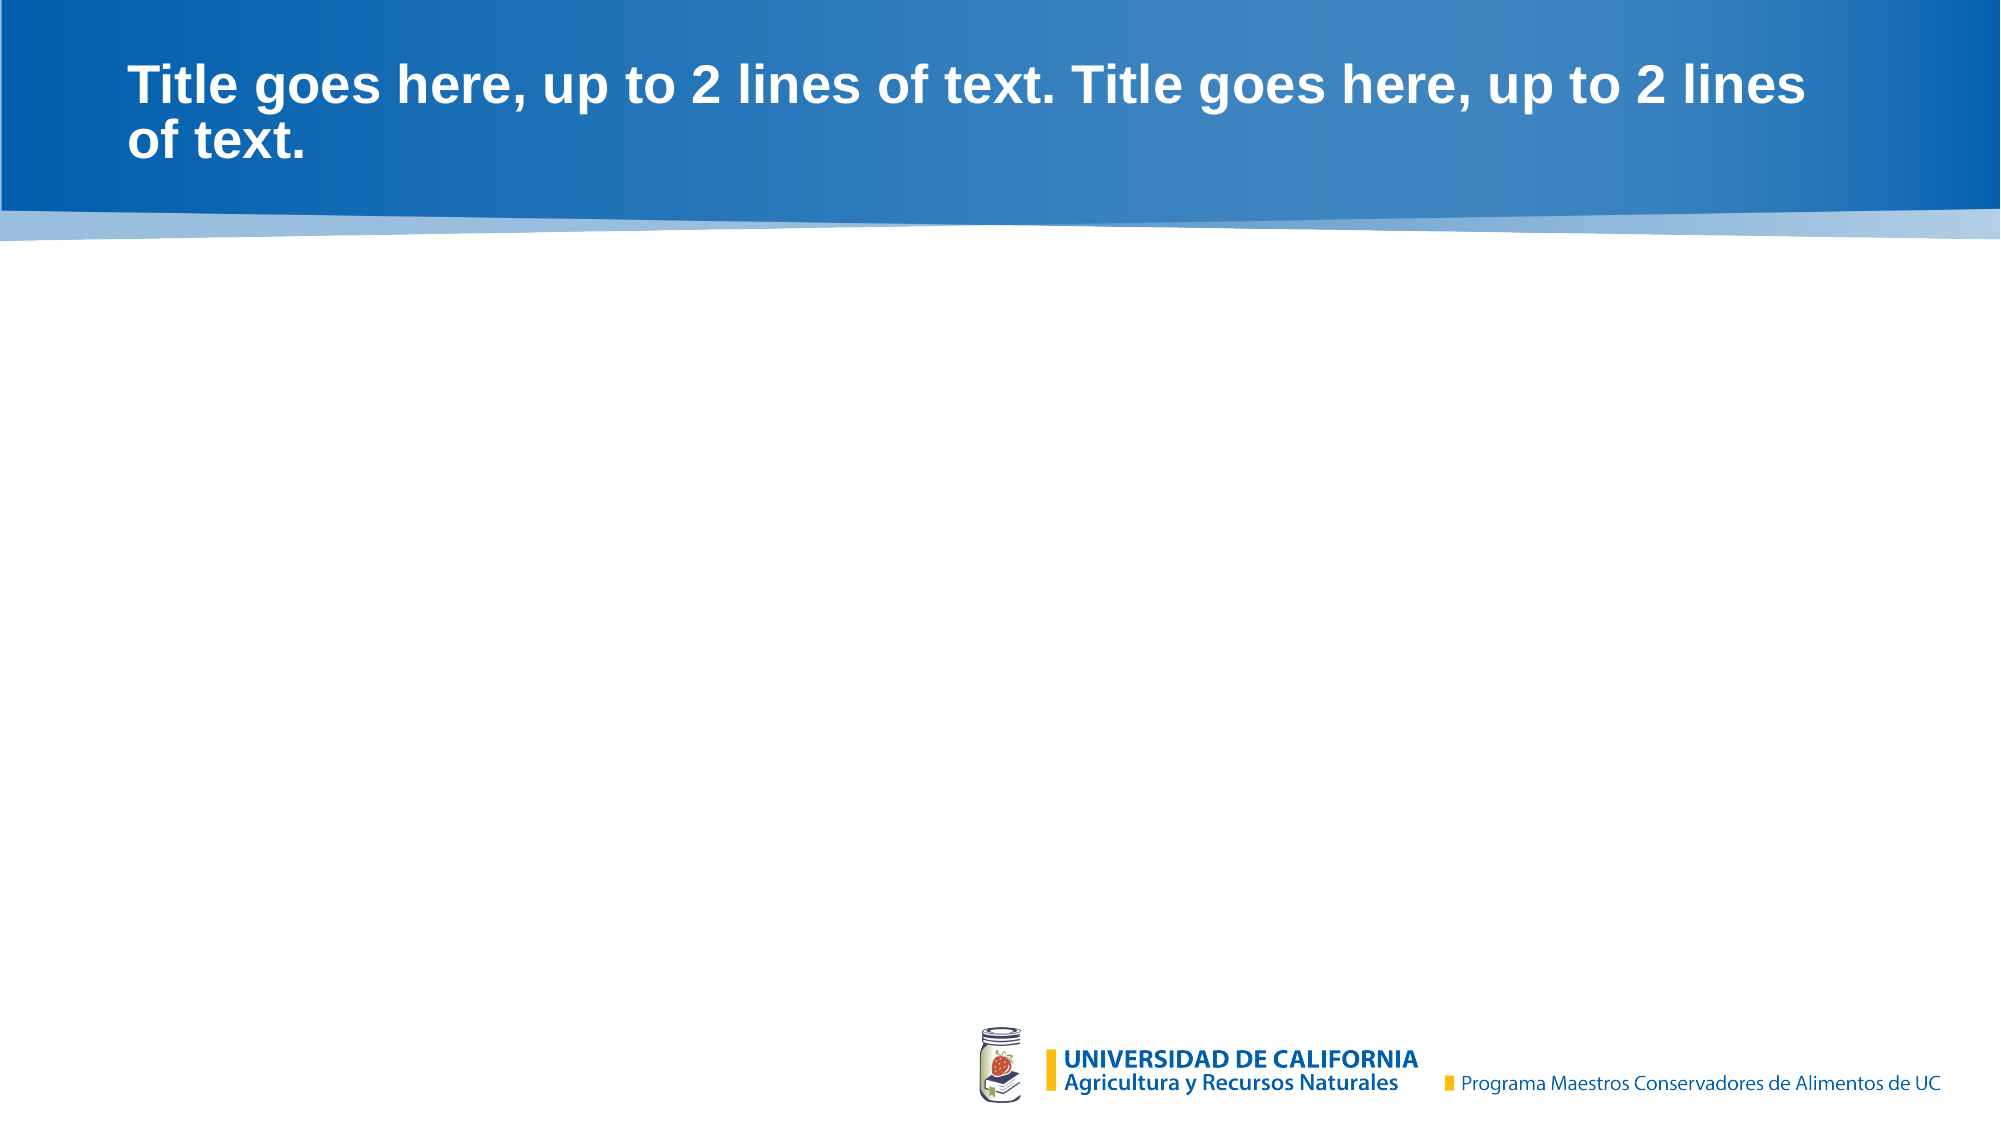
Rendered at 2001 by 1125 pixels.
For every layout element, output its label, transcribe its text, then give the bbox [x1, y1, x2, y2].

picture [0, 0, 2000, 263]
title Title goes here, up to 2 lines of text. Title goes here, up to 2 lines of text. [112, 51, 1887, 178]
picture [922, 989, 1963, 1125]
